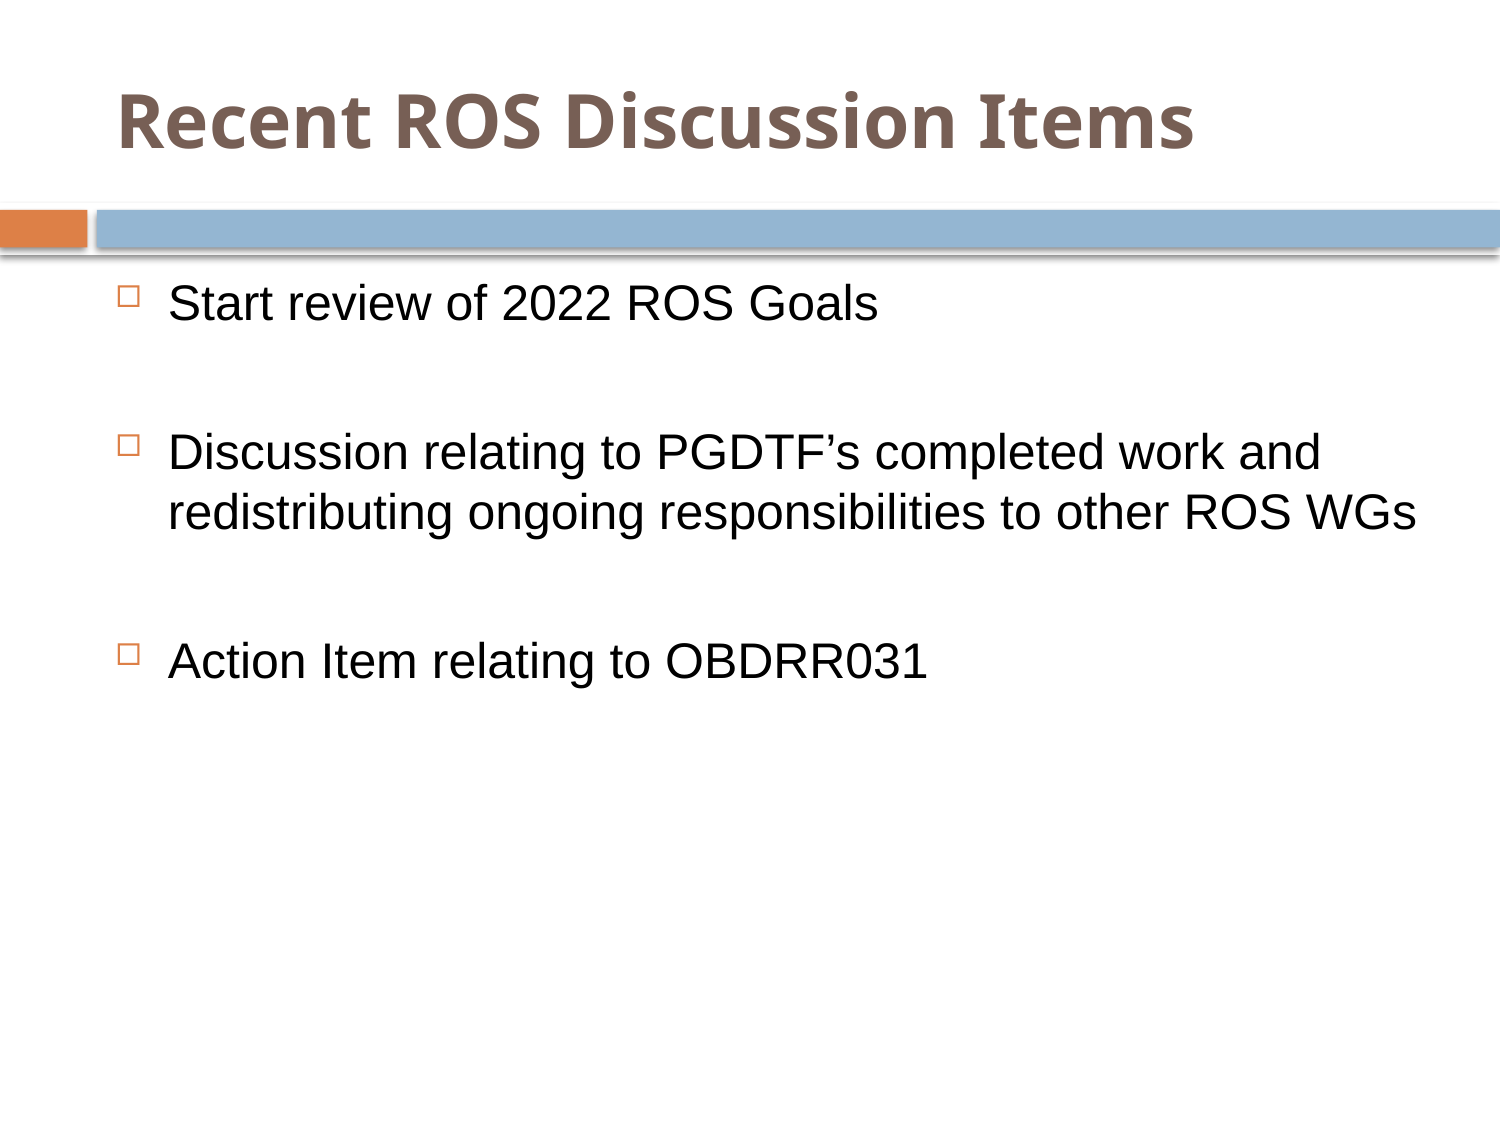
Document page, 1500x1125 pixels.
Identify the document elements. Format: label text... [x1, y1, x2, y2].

list Start review of 2022 ROS Goals Discussion relating to PGDTF’s completed work and redistributing ongoing responsibilities to other ROS WGs Action Item relating to OBDRR031 [100, 262, 1439, 1001]
title Recent ROS Discussion Items [100, 37, 1439, 201]
